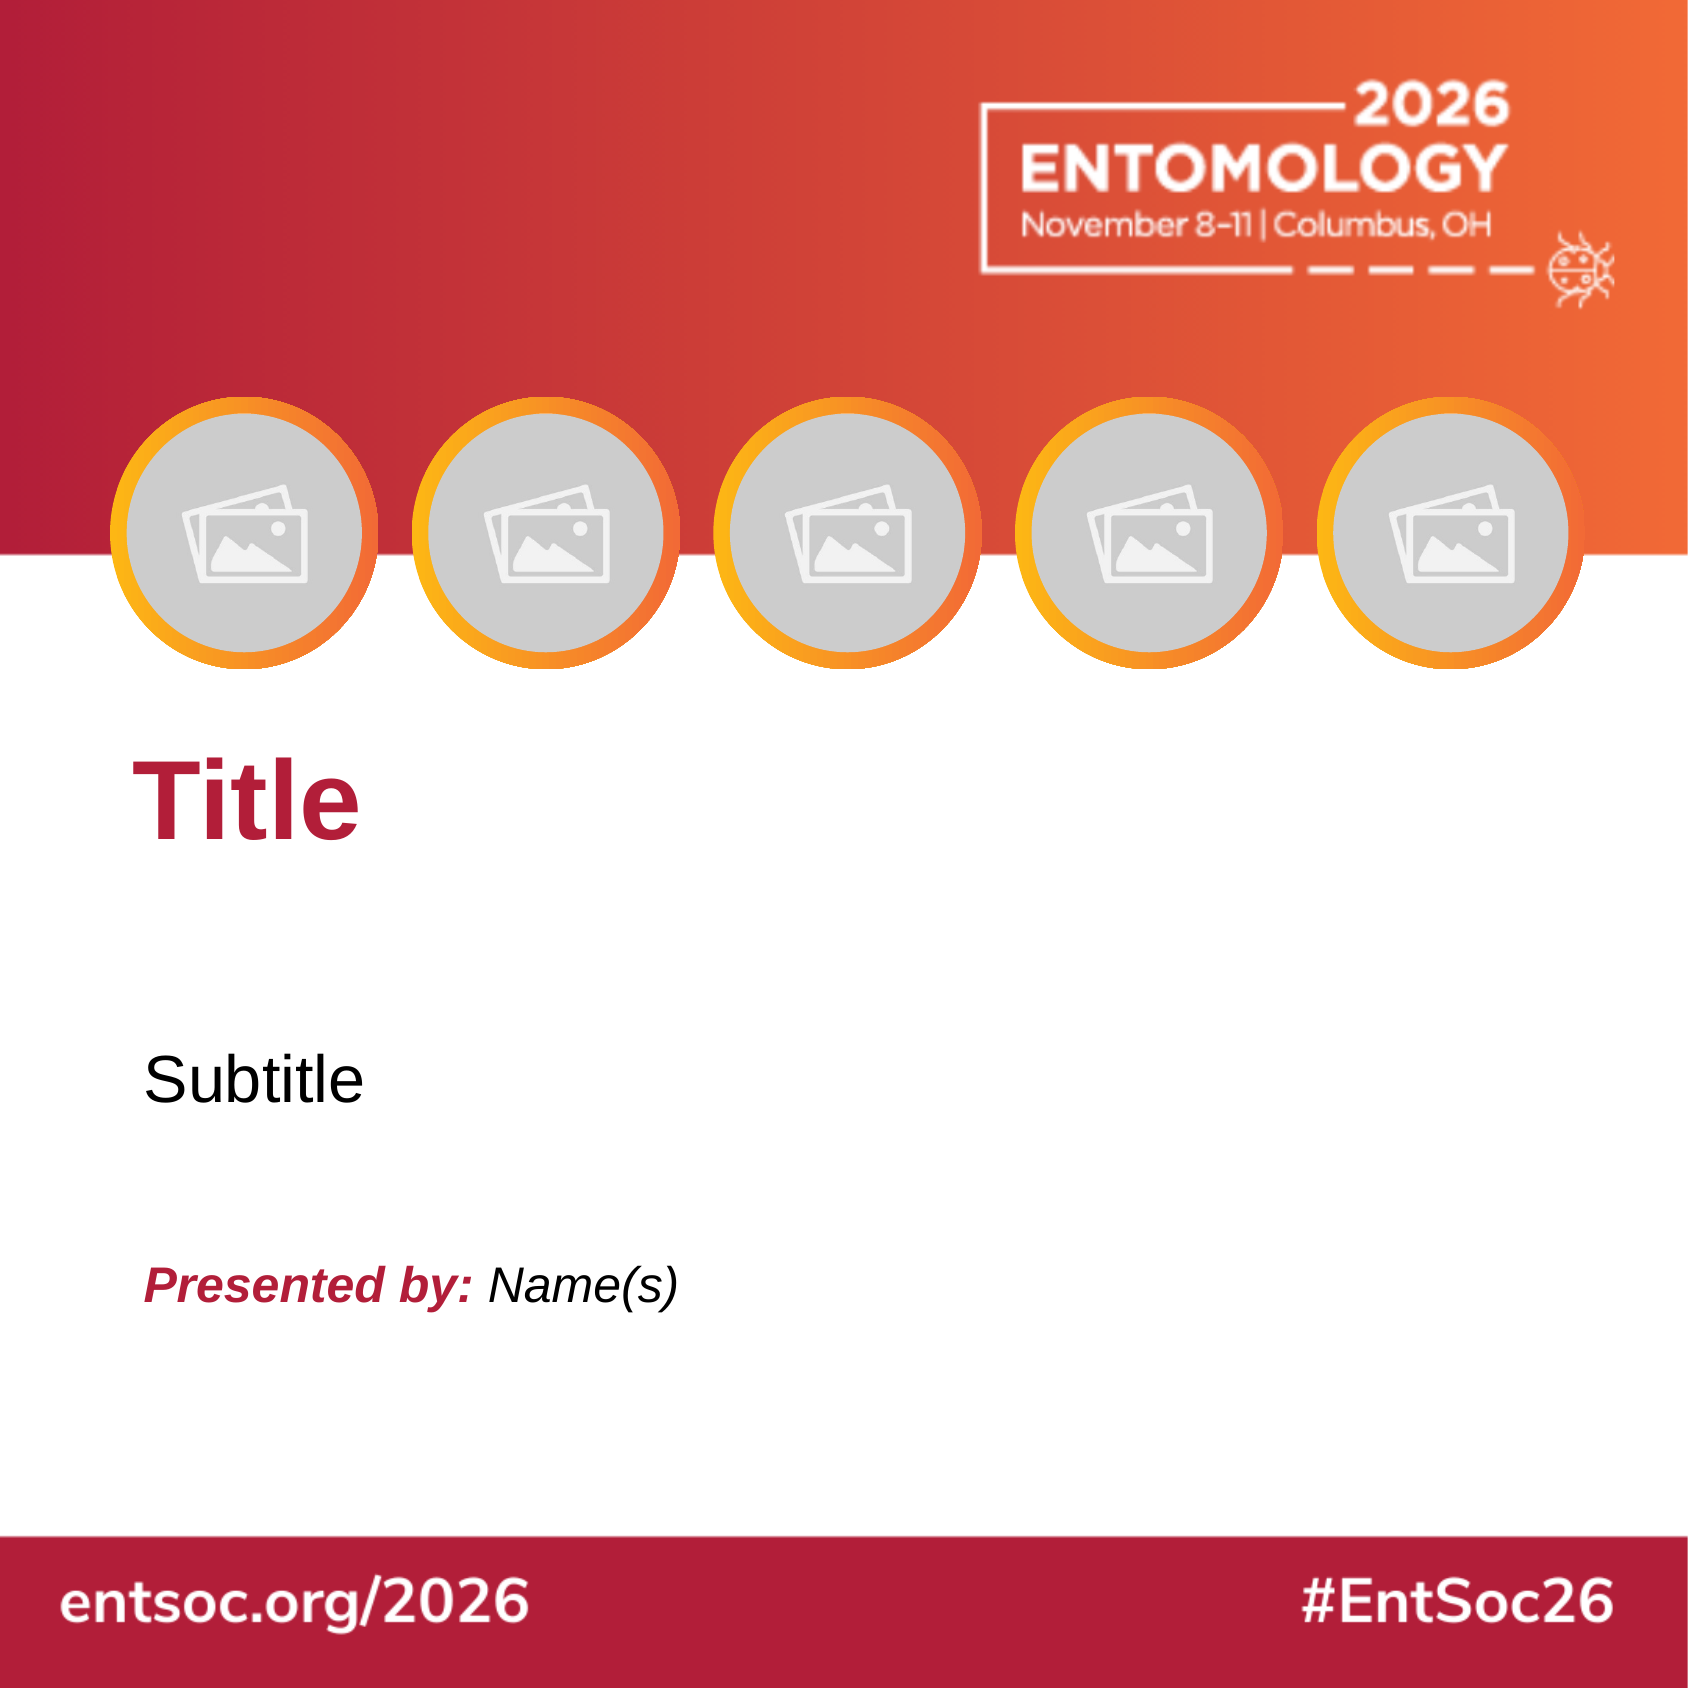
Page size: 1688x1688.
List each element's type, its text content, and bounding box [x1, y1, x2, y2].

text_box [729, 413, 966, 653]
text_box [126, 413, 362, 653]
text_box [1333, 413, 1569, 653]
text_box Title [132, 727, 1469, 863]
text_box [713, 396, 982, 670]
text_box Presented by: Name(s) [128, 1244, 1607, 1320]
text_box [1316, 396, 1585, 670]
text_box [1014, 396, 1284, 670]
text_box [411, 396, 681, 670]
text_box [1031, 413, 1267, 653]
picture [0, 0, 1688, 1688]
text_box Subtitle [128, 1028, 1607, 1124]
text_box [110, 396, 379, 670]
text_box [428, 413, 664, 653]
